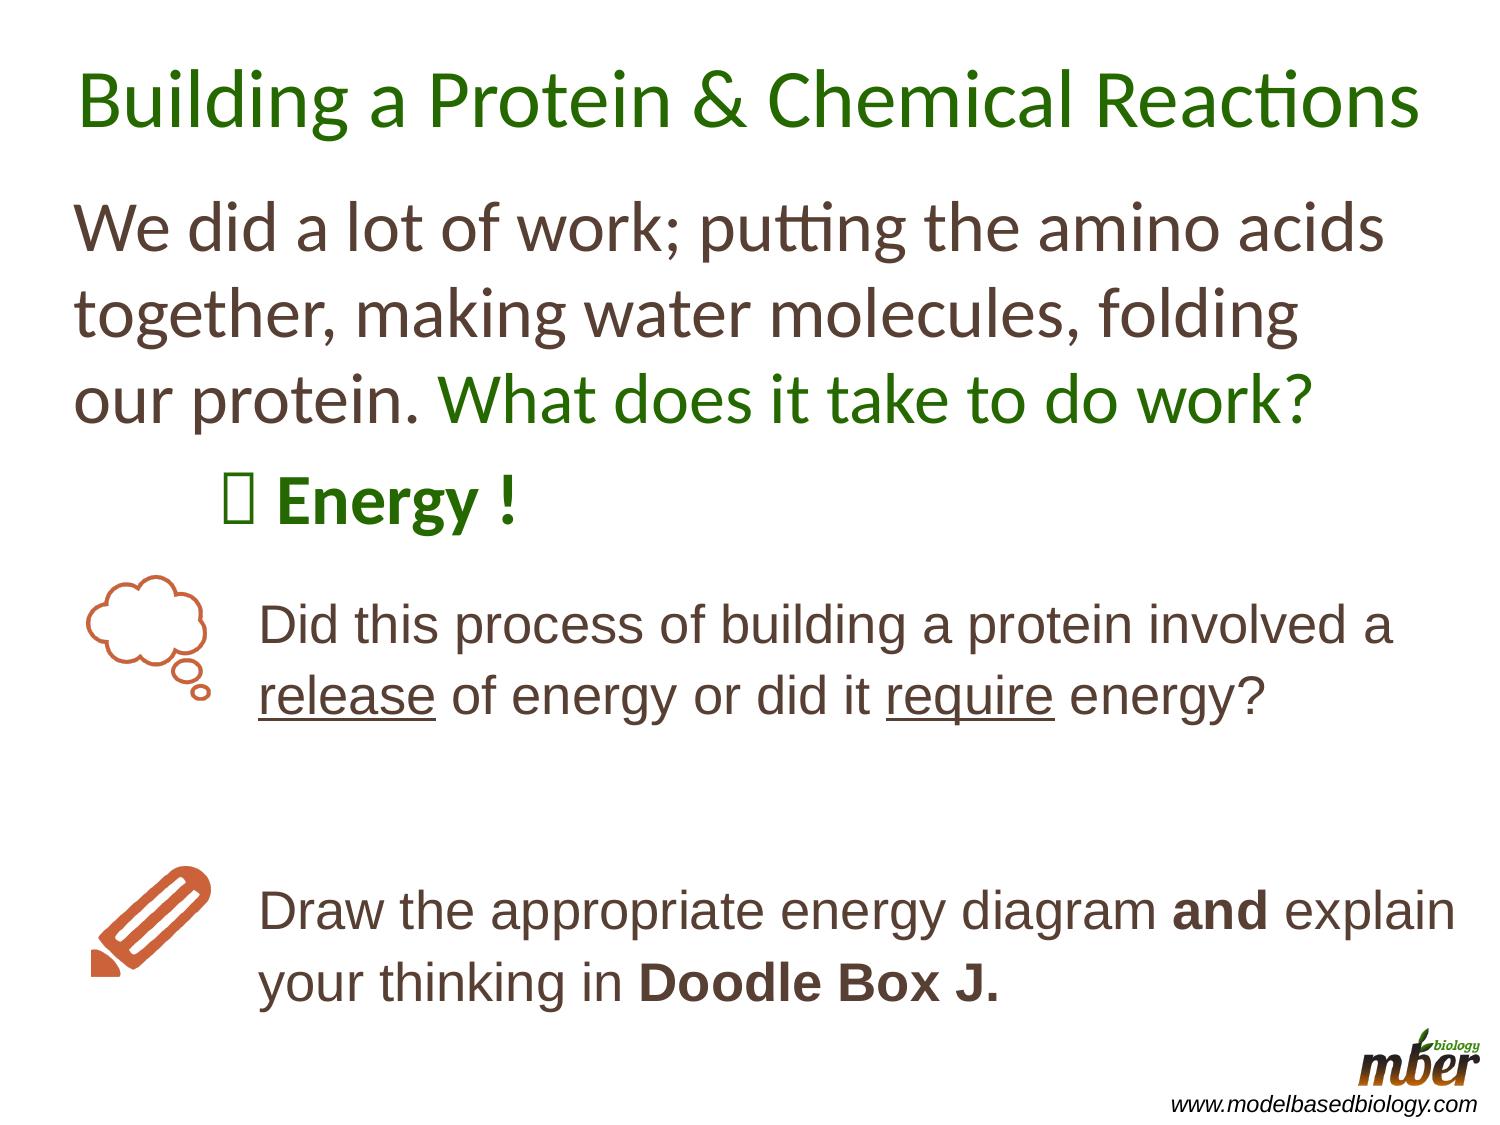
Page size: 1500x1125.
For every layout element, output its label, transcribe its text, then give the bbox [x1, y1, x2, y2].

picture [86, 574, 211, 701]
picture [1358, 1028, 1480, 1086]
title Building a Protein & Chemical Reactions [0, 0, 1500, 188]
list Did this process of building a protein involved a release of energy or did it require energy? Draw the appropriate energy diagram and explain your thinking in Doodle Box J. [243, 575, 1486, 1027]
text_box We did a lot of work; putting the amino acids together, making water molecules, folding our protein. What does it take to do work?  Energy ! [58, 171, 1414, 555]
picture [91, 865, 211, 977]
